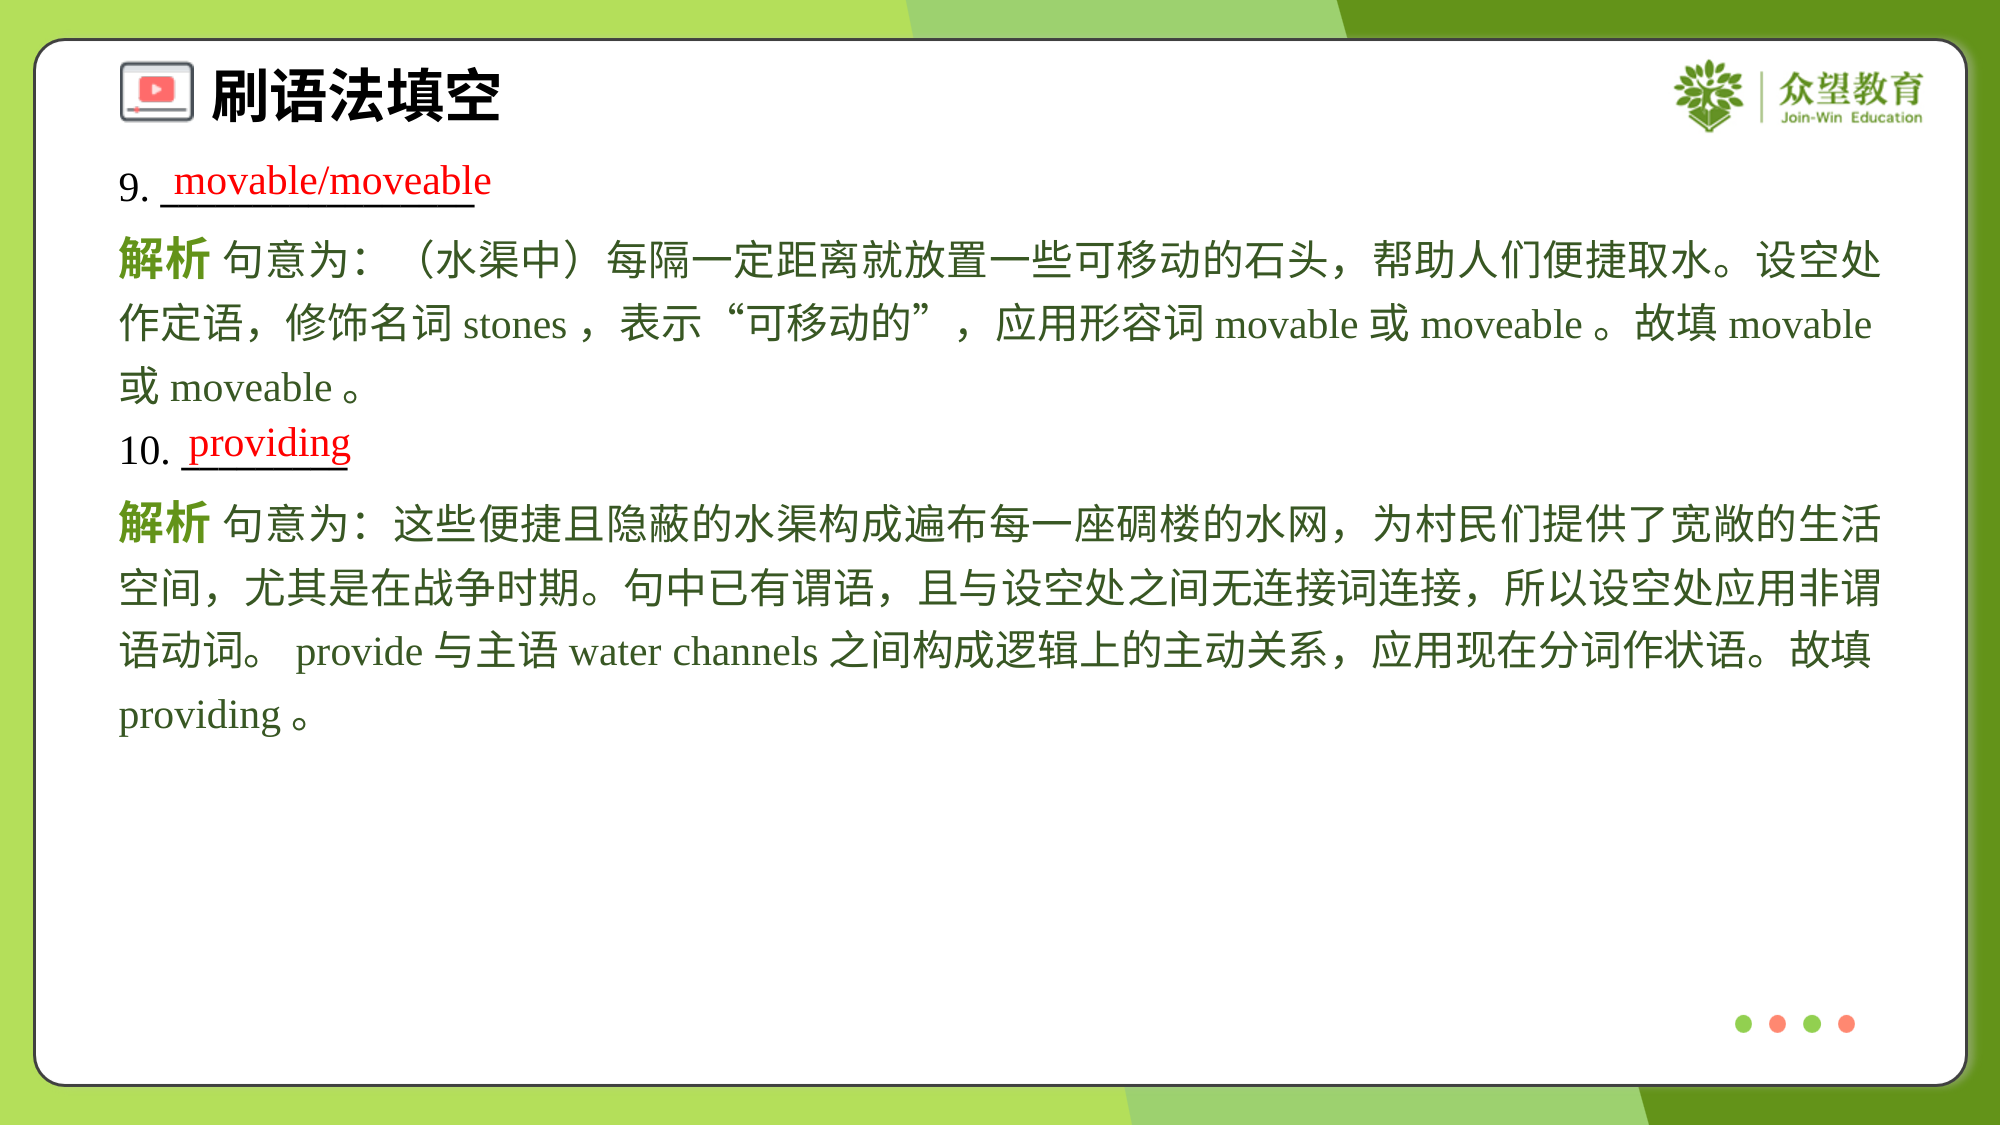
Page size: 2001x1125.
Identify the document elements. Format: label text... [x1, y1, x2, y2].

text_box 解析 句意为：这些便捷且隐蔽的水渠构成遍布每一座碉楼的水网，为村民们提供了宽敞的生活空间，尤其是在战争时期。句中已有谓语，且与设空处之间无连接词连接，所以设空处应用非谓语动词。provide与主语water channels之间构成逻辑上的主动关系，应用现在分词作状语。故填providing。 [118, 480, 1883, 732]
text_box 10. _________ [118, 410, 1883, 468]
picture [0, 0, 2000, 1125]
text_box providing [184, 402, 356, 460]
text_box 9. _________________ [118, 146, 1883, 204]
text_box movable/moveable [170, 140, 496, 199]
text_box 解析 句意为：（水渠中）每隔一定距离就放置一些可移动的石头，帮助人们便捷取水。设空处作定语，修饰名词stones，表示“可移动的”，应用形容词movable或moveable。故填movable或moveable。 [118, 215, 1883, 405]
